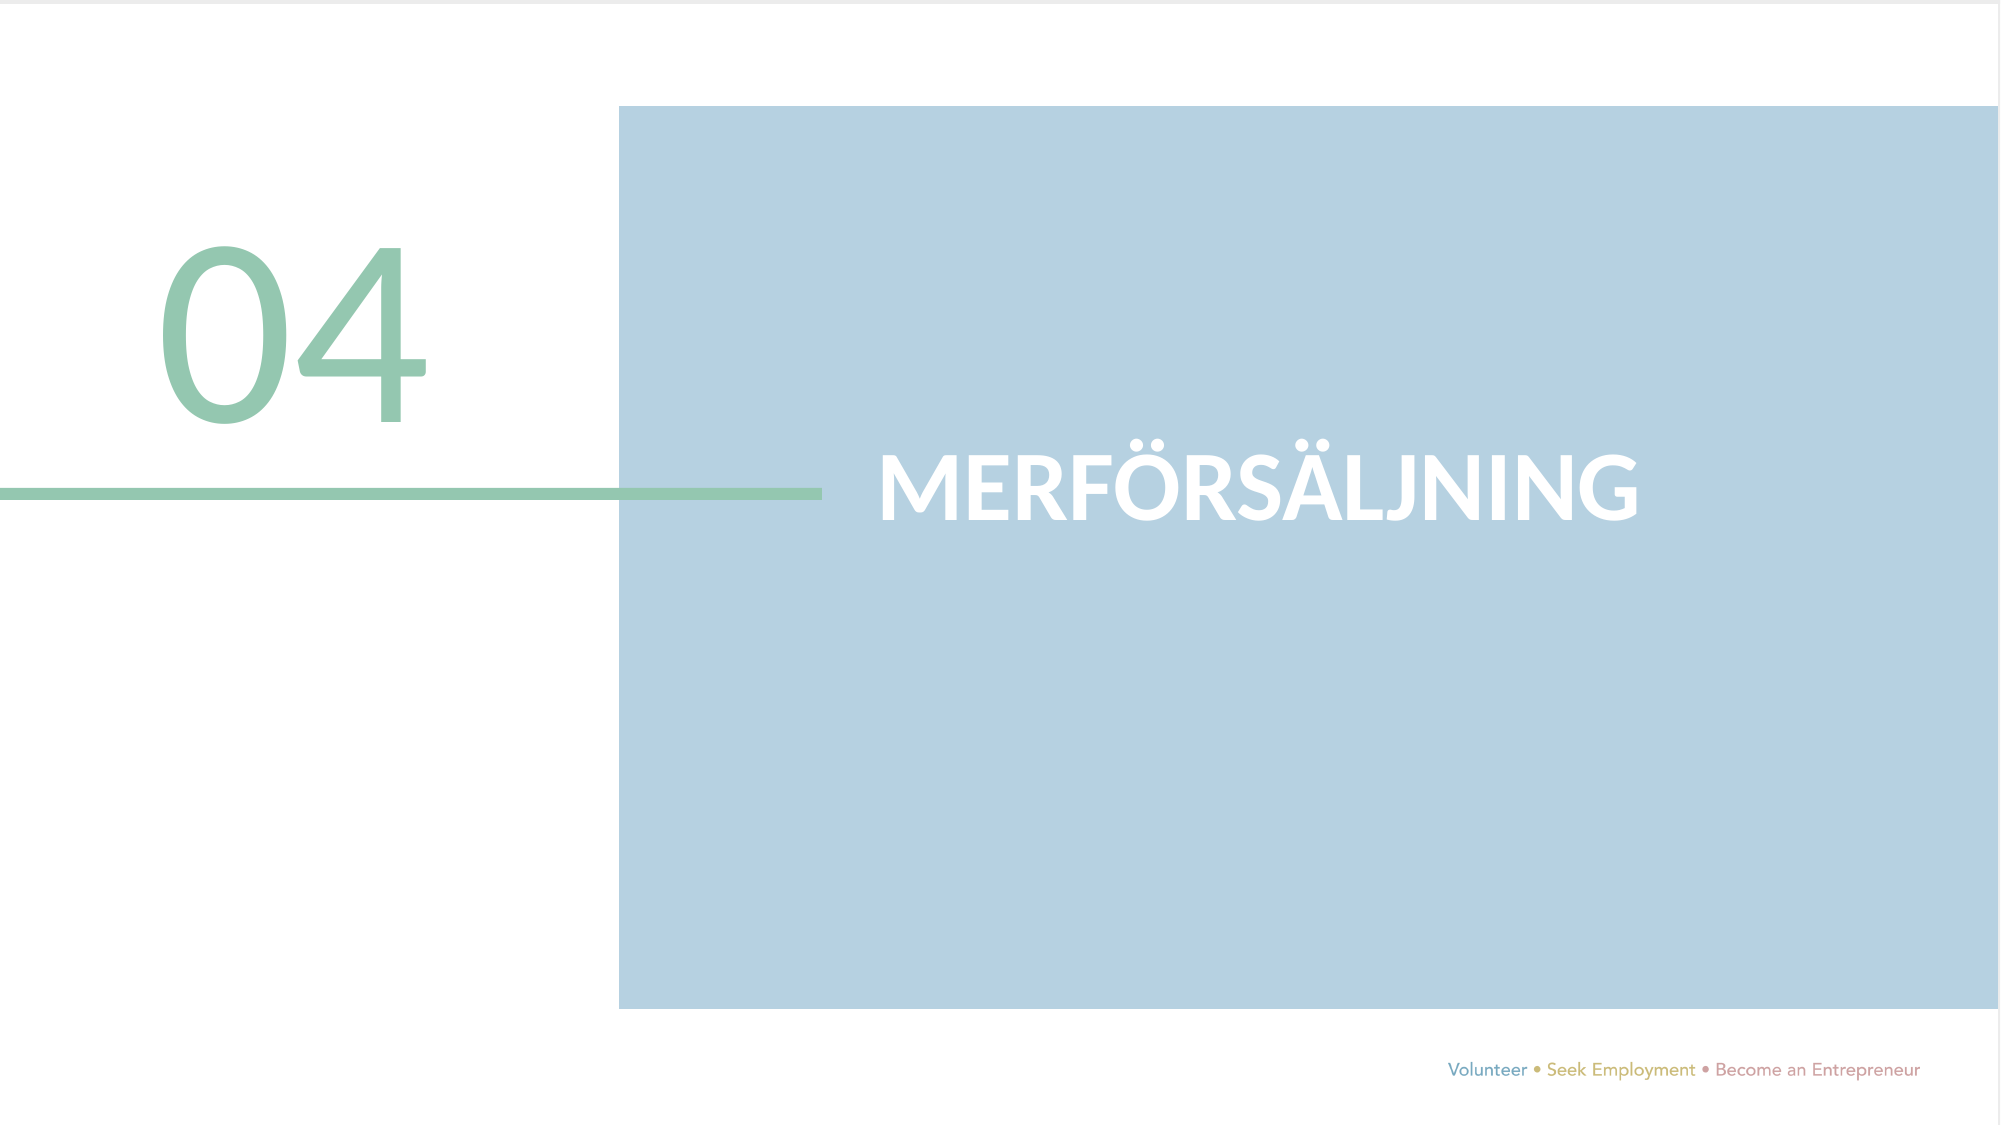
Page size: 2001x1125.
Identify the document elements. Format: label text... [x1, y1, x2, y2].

list 04 [141, 180, 481, 277]
picture [1418, 1046, 1971, 1103]
list MERFÖRSÄLJNING [861, 433, 1870, 791]
